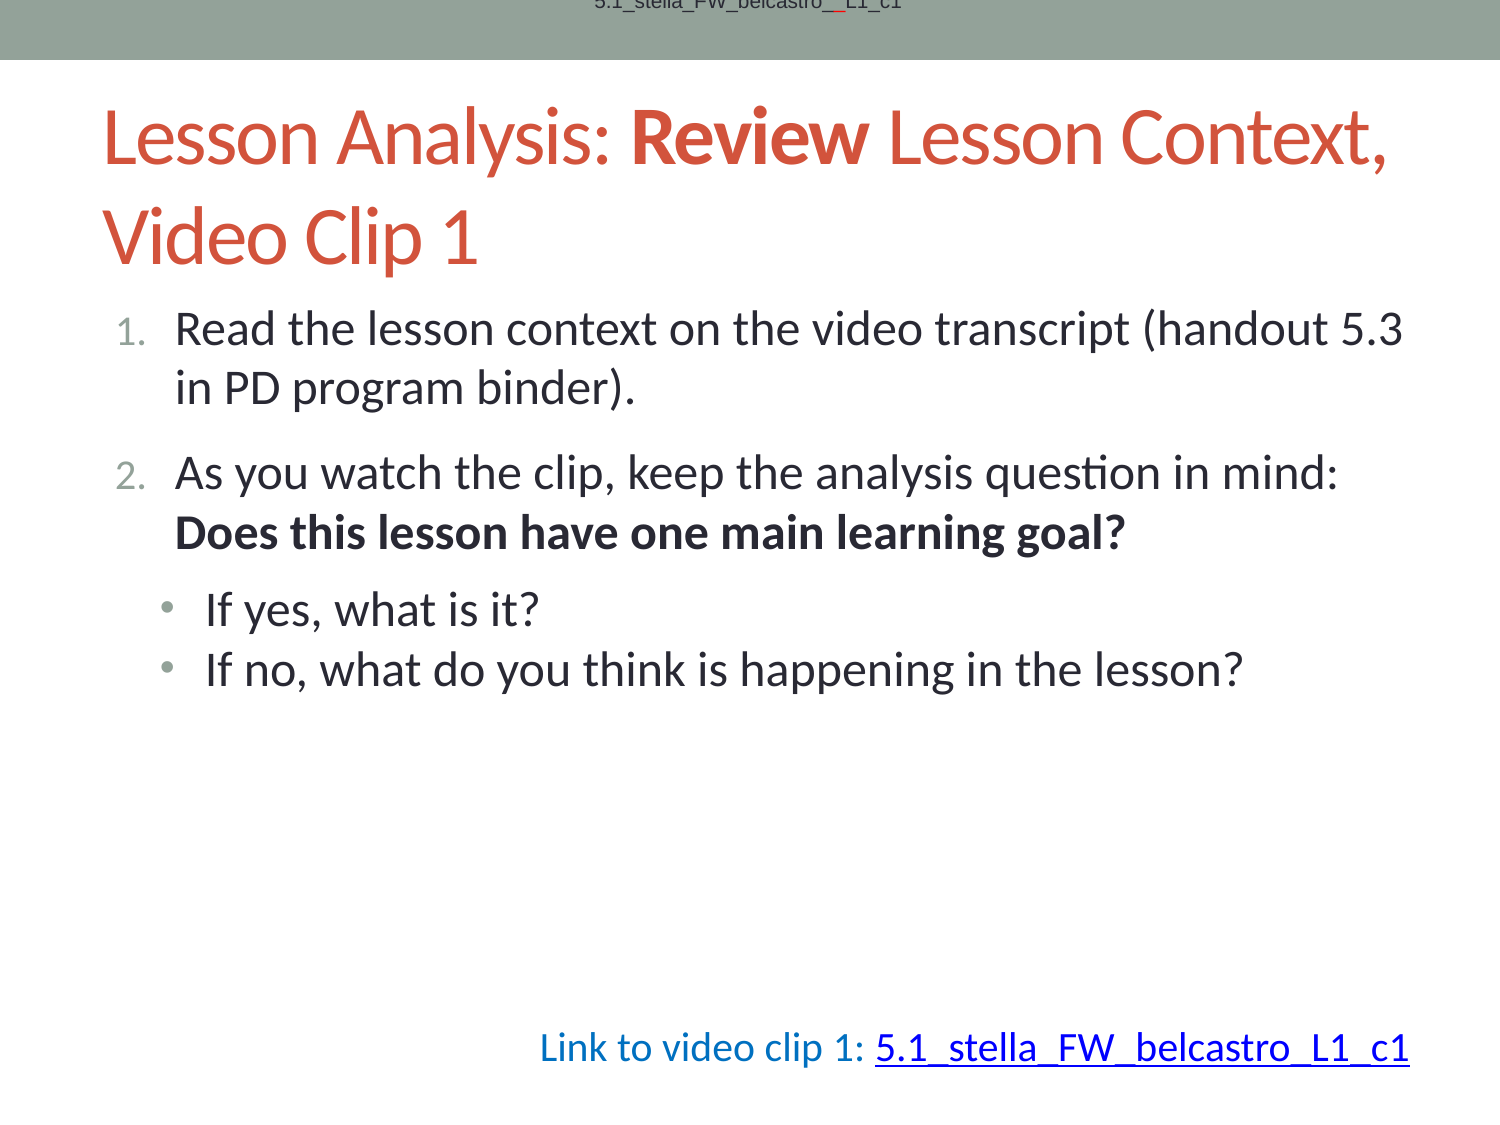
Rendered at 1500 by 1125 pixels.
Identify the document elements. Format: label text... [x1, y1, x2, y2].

text_box Link to video clip 1: 5.1_stella_FW_belcastro_L1_c1 [524, 1012, 1432, 1078]
title Lesson Analysis: Review Lesson Context, Video Clip 1 [87, 99, 1430, 263]
list Read the lesson context on the video transcript (handout 5.3 in PD program binder). As you watch the clip, keep the analysis question in mind: Does this lesson have one main learning goal? If yes, what is it? If no, what do you think is happening in the lesson? [99, 287, 1425, 1086]
text_box 5.1_stella_FW_belcastro__L1_c1 [579, 0, 921, 20]
